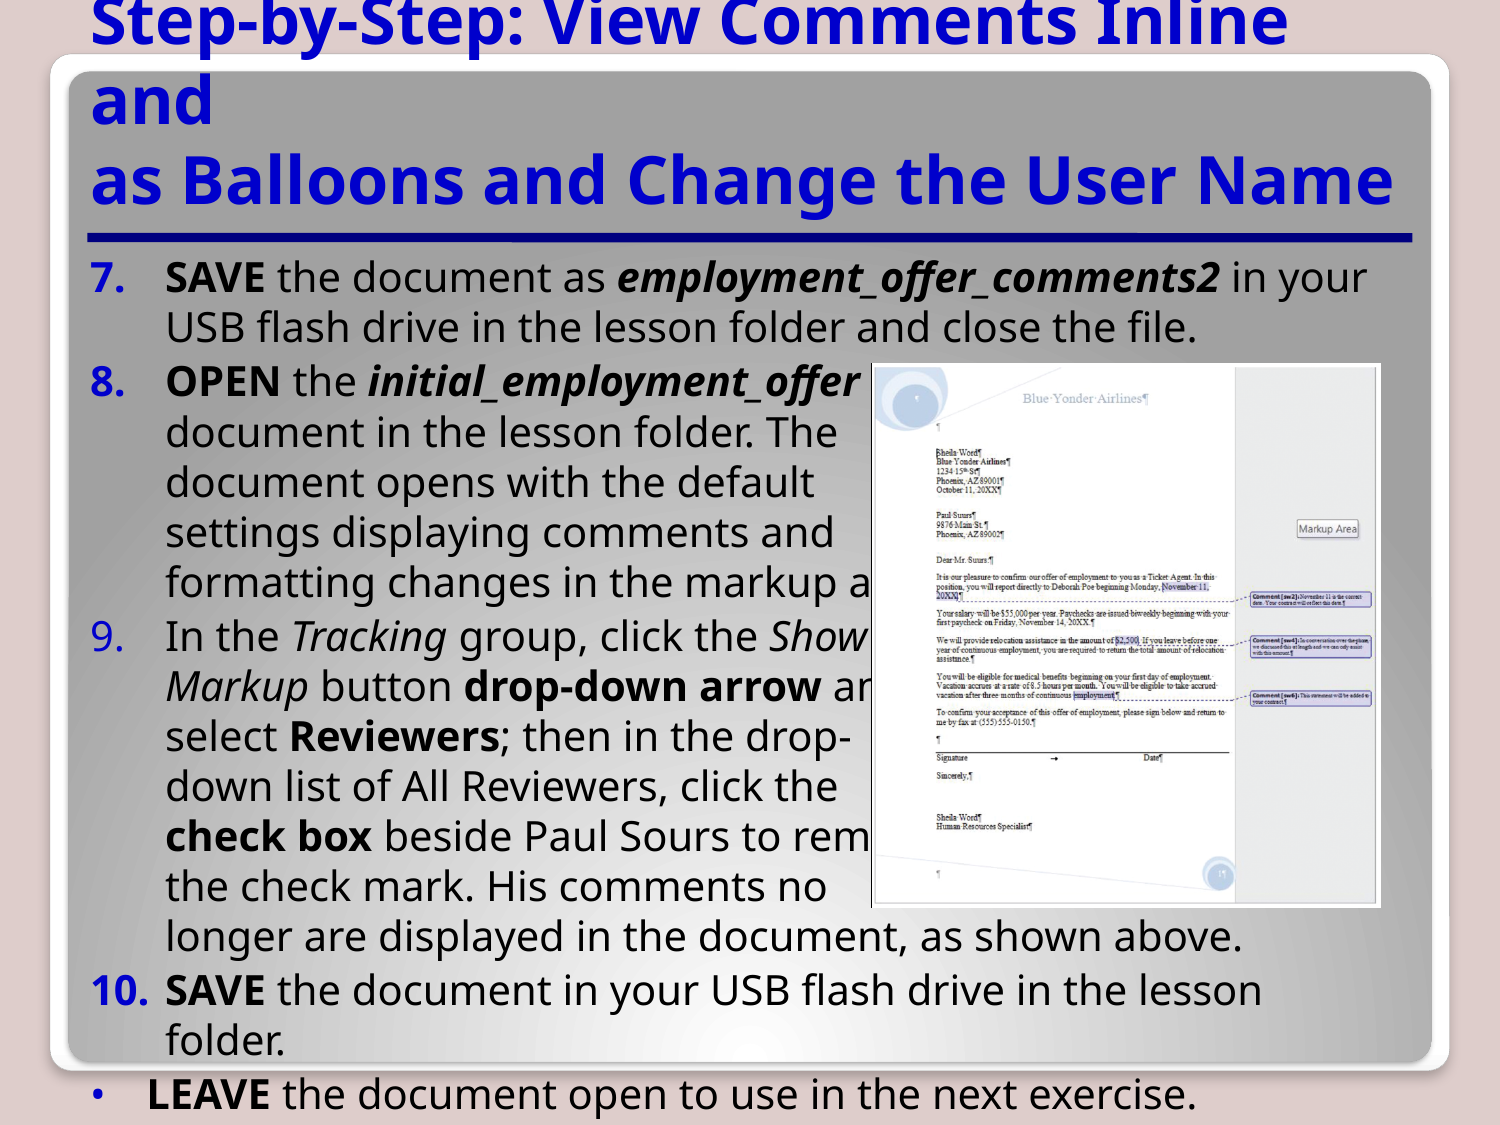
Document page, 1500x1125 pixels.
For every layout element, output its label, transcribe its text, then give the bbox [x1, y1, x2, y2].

list SAVE the document as employment_offer_comments2 in your USB flash drive in the lesson folder and close the file. OPEN the initial_employment_offer document in the lesson folder. The document opens with the default settings displaying comments and formatting changes in the markup area. In the Tracking group, click the Show Markup button drop-down arrow and select Reviewers; then in the drop- down list of All Reviewers, click the check box beside Paul Sours to remove the check mark. His comments no longer are displayed in the document, as shown above. SAVE the document in your USB flash drive in the lesson folder. LEAVE the document open to use in the next exercise. [74, 243, 1389, 1063]
picture [871, 363, 1382, 908]
title Step-by-Step: View Comments Inline and as Balloons and Change the User Name [74, 74, 1426, 226]
